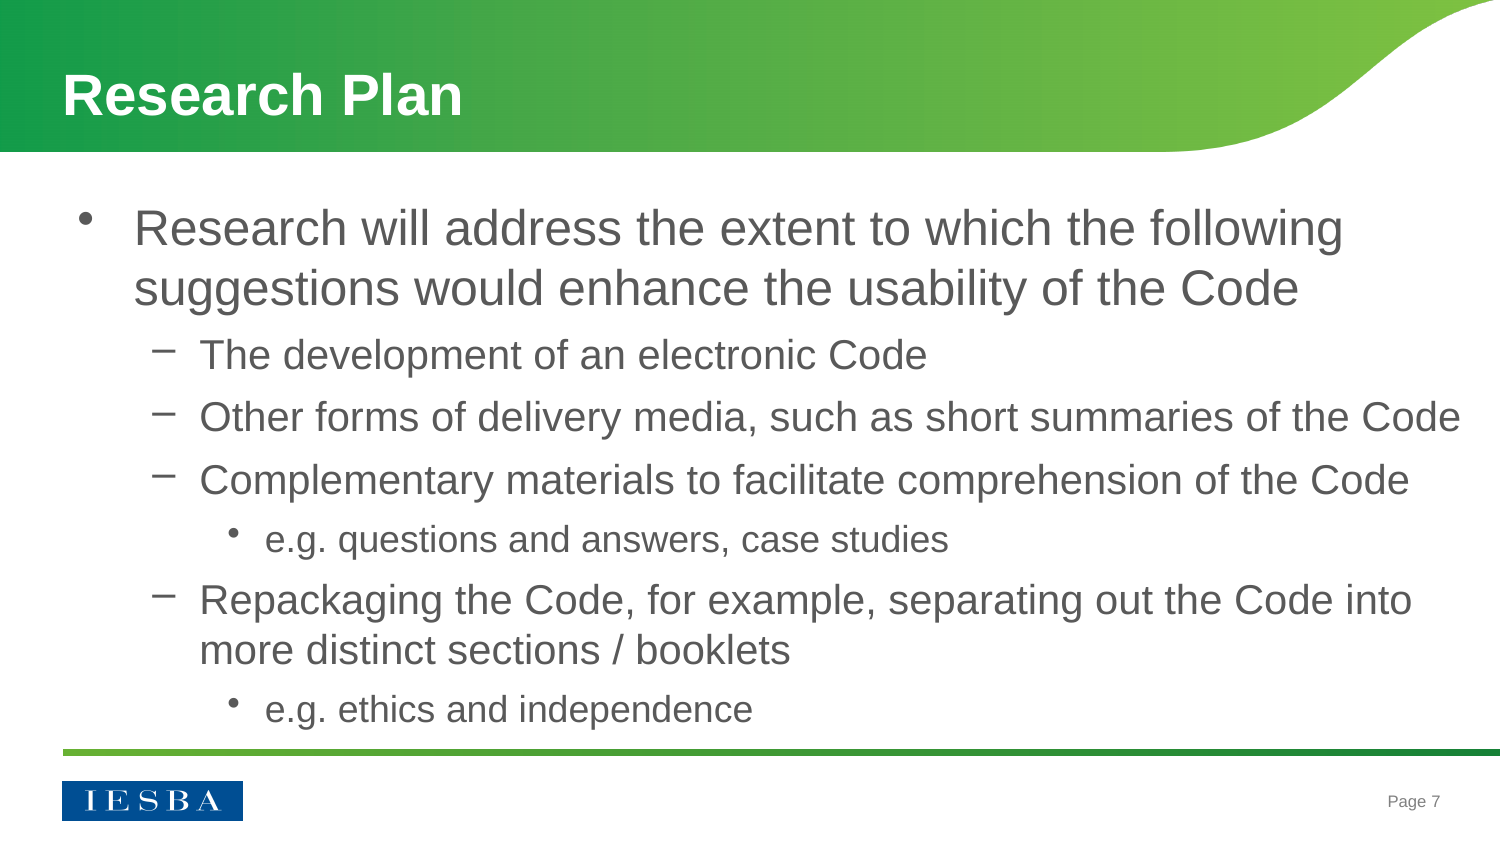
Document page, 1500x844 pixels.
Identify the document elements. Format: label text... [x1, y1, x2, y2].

picture [0, 0, 1497, 152]
picture [62, 781, 243, 821]
title Research Plan [62, 59, 1300, 125]
list Research will address the extent to which the following suggestions would enhance the usability of the Code The development of an electronic Code Other forms of delivery media, such as short summaries of the Code Complementary materials to facilitate comprehension of the Code e.g. questions and answers, case studies Repackaging the Code, for example, separating out the Code into more distinct sections / booklets e.g. ethics and independence [62, 187, 1488, 747]
